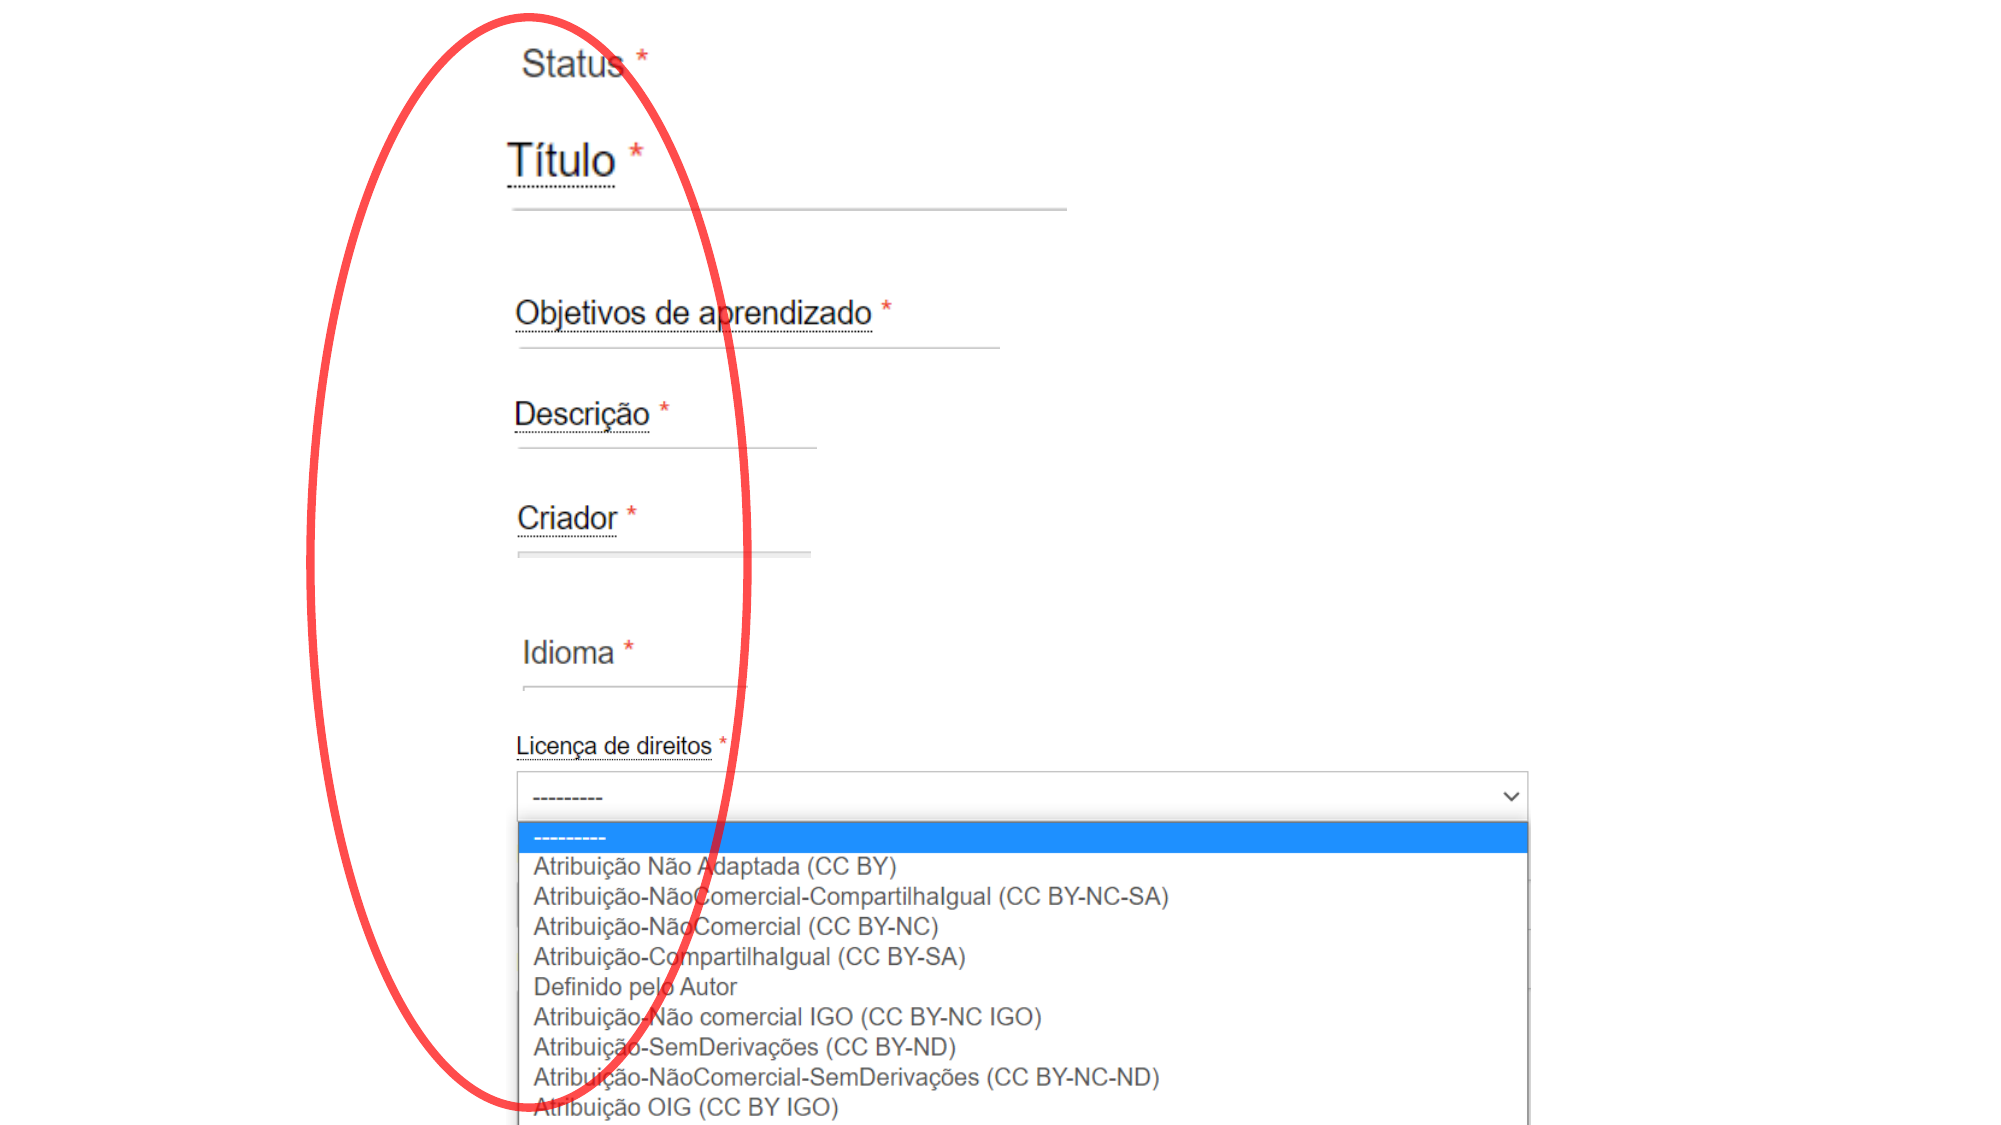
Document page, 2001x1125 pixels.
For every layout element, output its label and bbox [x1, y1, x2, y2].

picture [503, 373, 817, 449]
text_box [309, 19, 749, 1106]
picture [504, 485, 811, 558]
picture [506, 610, 748, 691]
picture [461, 17, 1089, 211]
picture [495, 269, 1001, 349]
picture [506, 729, 1531, 1125]
